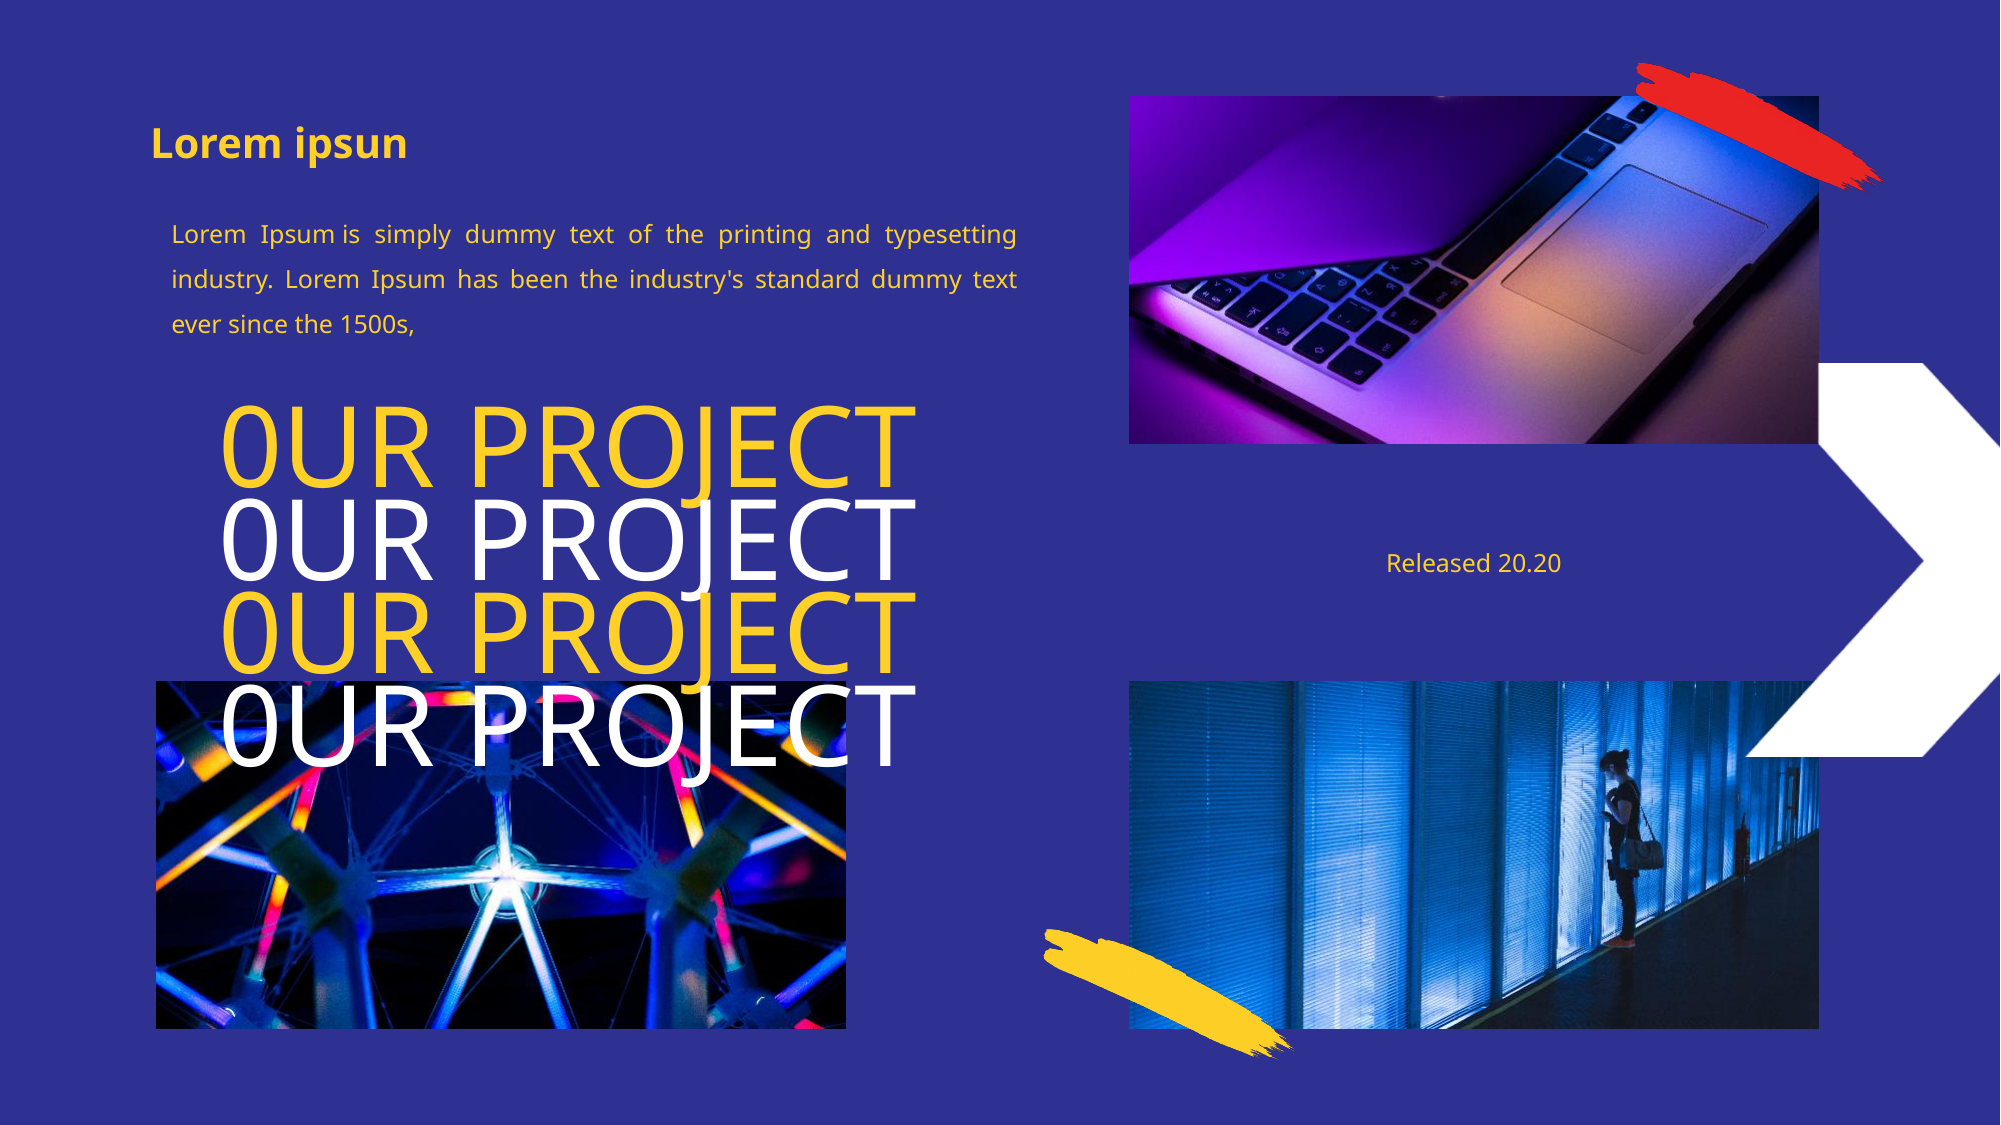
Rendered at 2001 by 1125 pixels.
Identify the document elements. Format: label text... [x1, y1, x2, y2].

text_box Lorem Ipsum is simply dummy text of the printing and typesetting industry. Lorem Ipsum has been the industry's standard dummy text ever since the 1500s, [156, 196, 1034, 346]
text_box [0, 0, 2000, 1125]
text_box 0UR PROJECT [204, 367, 933, 460]
text_box Released 20.20 [1371, 539, 1577, 585]
text_box 0UR PROJECT [204, 646, 933, 797]
picture [156, 681, 846, 1029]
text_box 0UR PROJECT [204, 553, 933, 646]
text_box Lorem ipsun [135, 109, 424, 175]
picture [1030, 43, 2000, 1080]
text_box 0UR PROJECT [204, 460, 933, 553]
